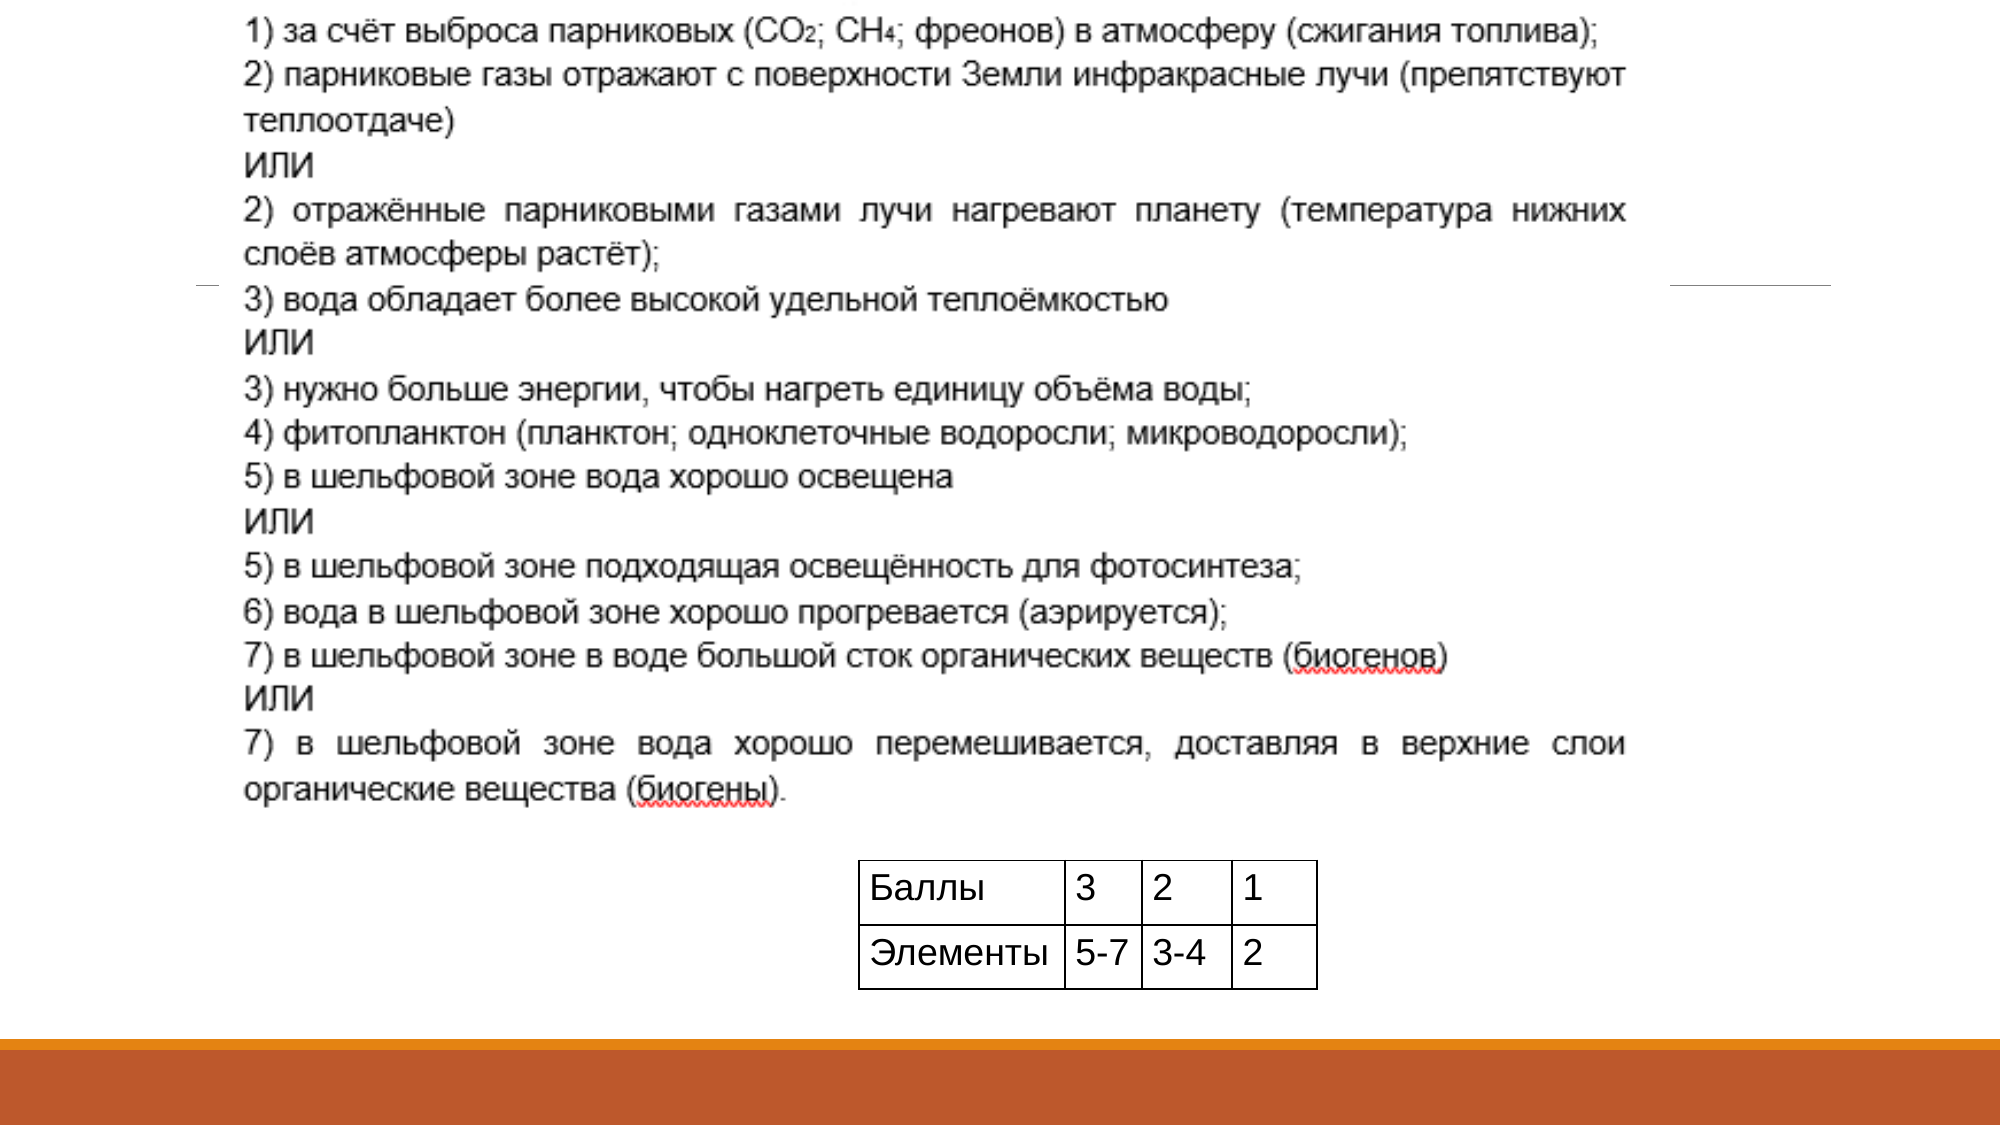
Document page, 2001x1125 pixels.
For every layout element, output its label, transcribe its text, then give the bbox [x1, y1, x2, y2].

table_cell 2 [1233, 926, 1316, 988]
table_cell Элементы [860, 926, 1064, 988]
table_header 1 [1233, 861, 1316, 924]
picture [218, 0, 1670, 824]
table_cell 3-4 [1143, 926, 1231, 988]
table_header Баллы [860, 861, 1064, 924]
table_header 3 [1066, 861, 1141, 924]
table_header 2 [1143, 861, 1231, 924]
table_cell 5-7 [1066, 926, 1141, 988]
